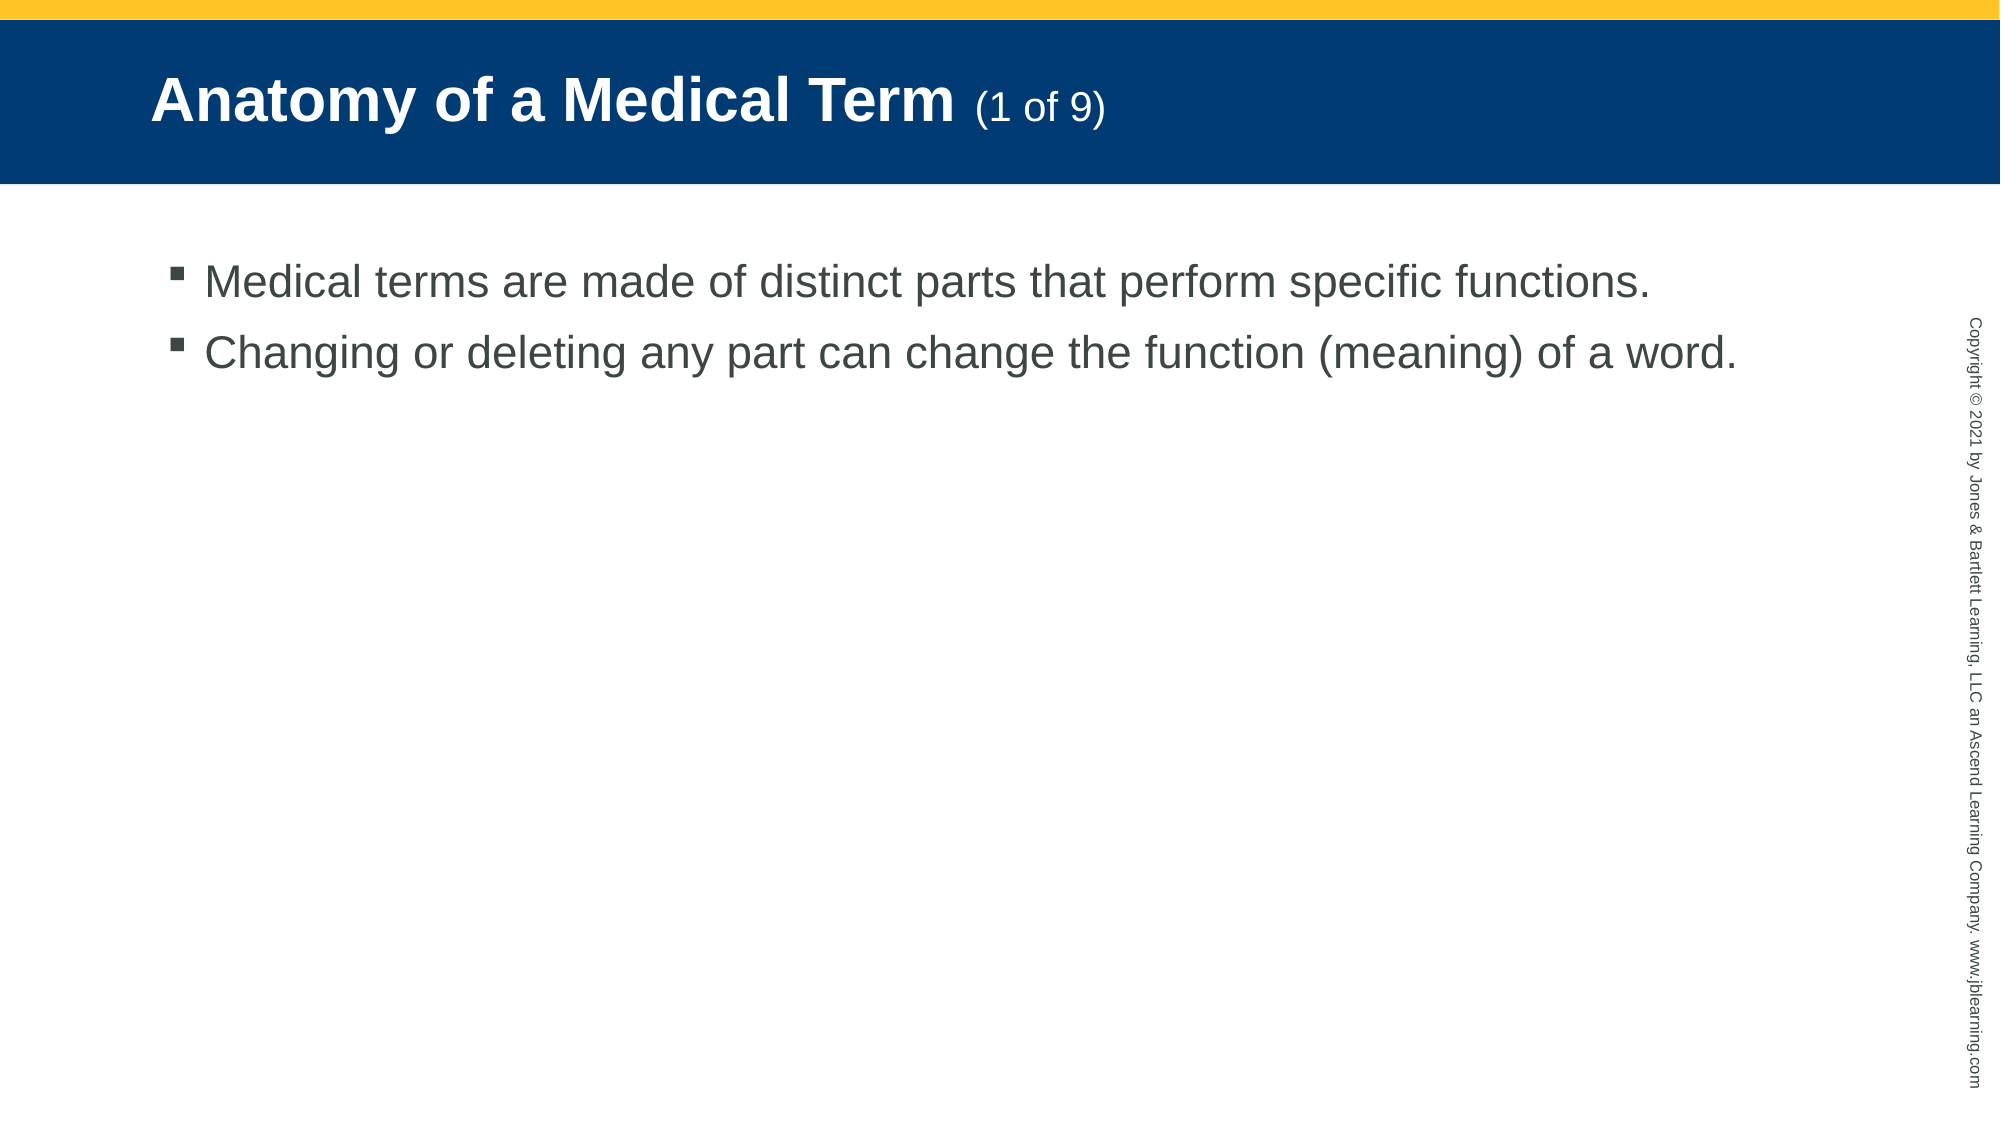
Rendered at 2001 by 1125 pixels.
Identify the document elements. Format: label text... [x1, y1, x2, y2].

list Medical terms are made of distinct parts that perform specific functions. Changing or deleting any part can change the function (meaning) of a word. [151, 244, 1840, 1016]
title Anatomy of a Medical Term (1 of 9) [0, 19, 2000, 185]
